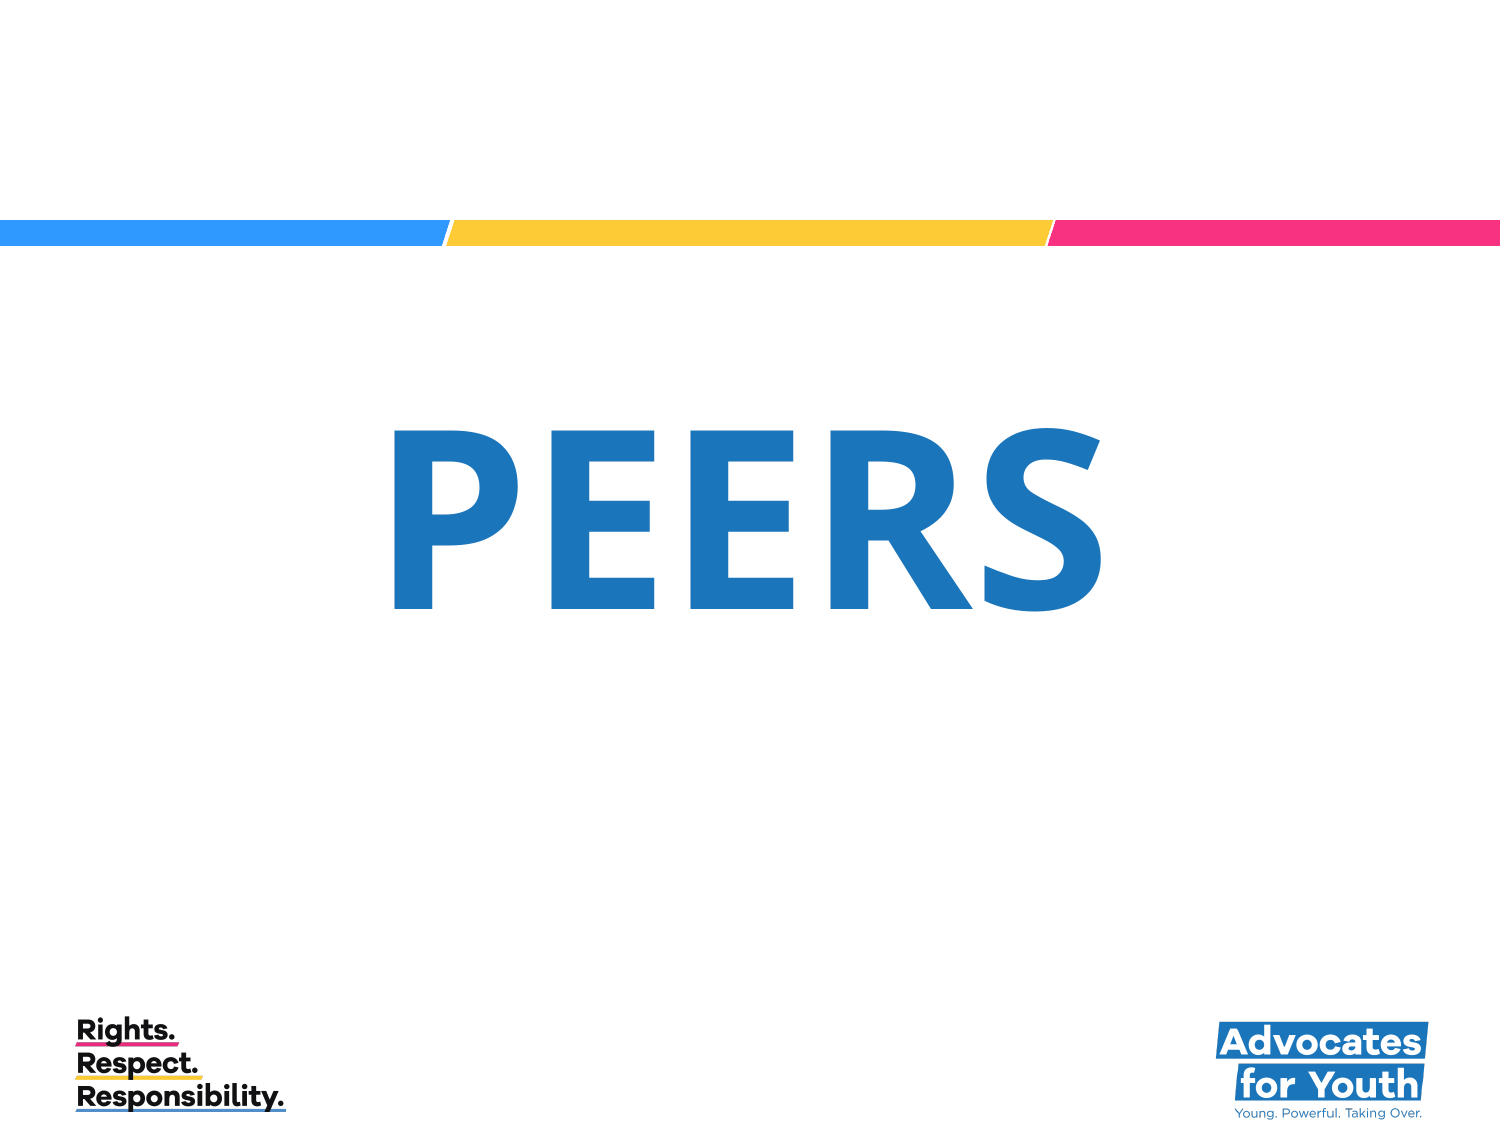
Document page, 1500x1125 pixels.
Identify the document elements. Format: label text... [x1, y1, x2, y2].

list PEERS [256, 352, 1227, 923]
picture [0, 207, 1500, 258]
